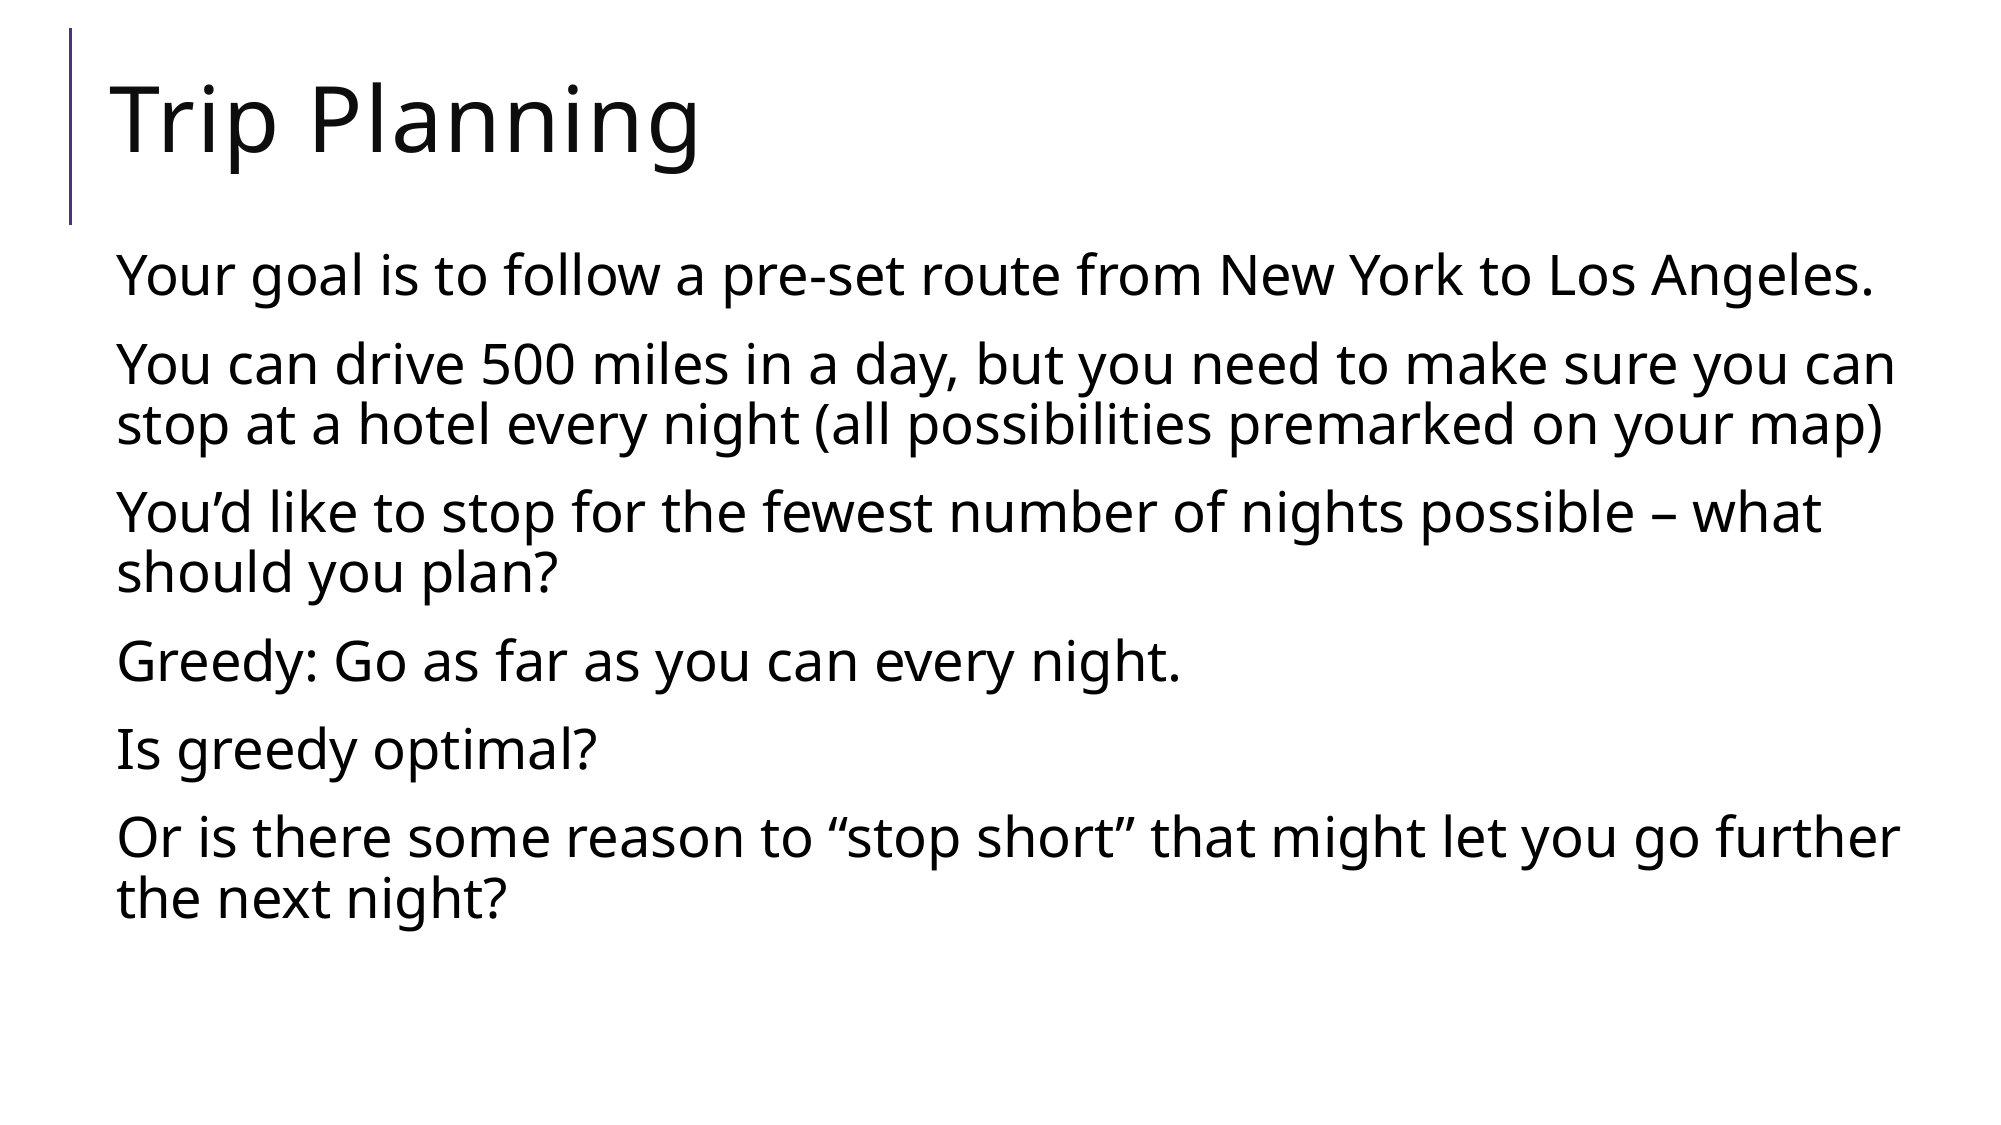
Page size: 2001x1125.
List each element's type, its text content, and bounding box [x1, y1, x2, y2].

title Trip Planning [94, 43, 1930, 210]
list Your goal is to follow a pre-set route from New York to Los Angeles. You can drive 500 miles in a day, but you need to make sure you can stop at a hotel every night (all possibilities premarked on your map) You’d like to stop for the fewest number of nights possible – what should you plan? Greedy: Go as far as you can every night. Is greedy optimal? Or is there some reason to “stop short” that might let you go further the next night? [94, 240, 1930, 1035]
